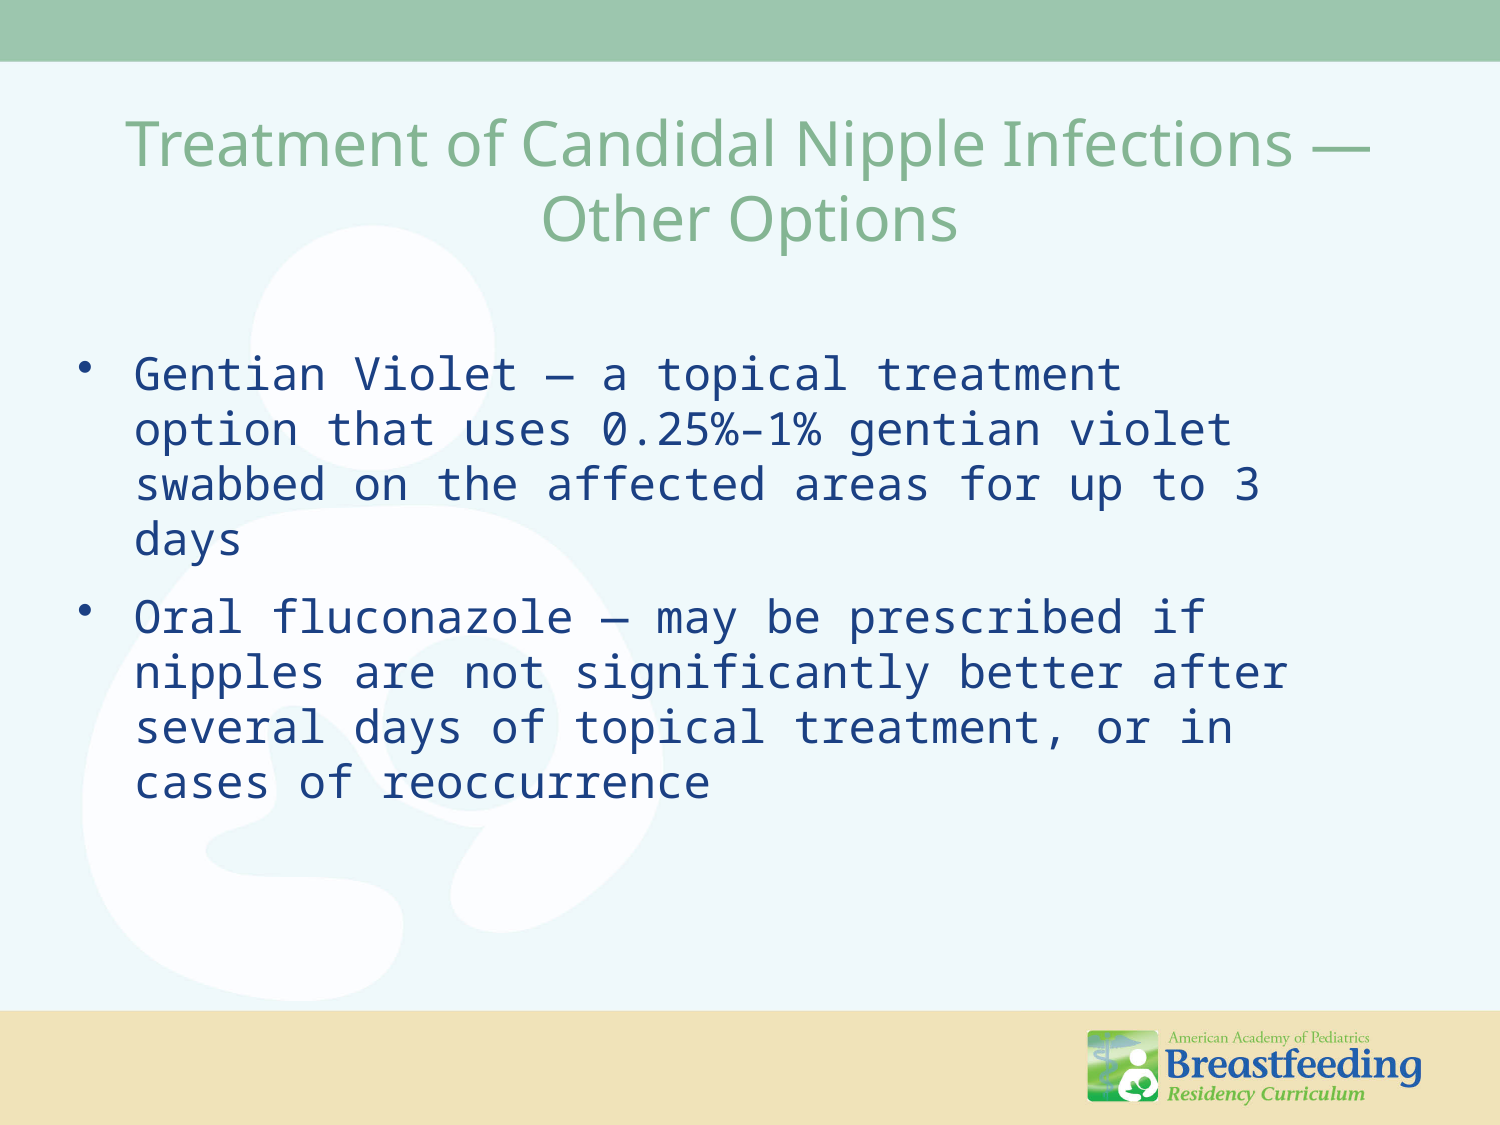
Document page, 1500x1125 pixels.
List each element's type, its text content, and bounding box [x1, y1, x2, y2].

picture [0, 0, 1500, 1125]
title Treatment of Candidal Nipple Infections — Other Options [74, 87, 1426, 271]
list Gentian Violet — a topical treatment option that uses 0.25%–1% gentian violet swabbed on the affected areas for up to 3 days Oral fluconazole — may be prescribed if nipples are not significantly better after several days of topical treatment, or in cases of reoccurrence [62, 337, 1326, 1081]
